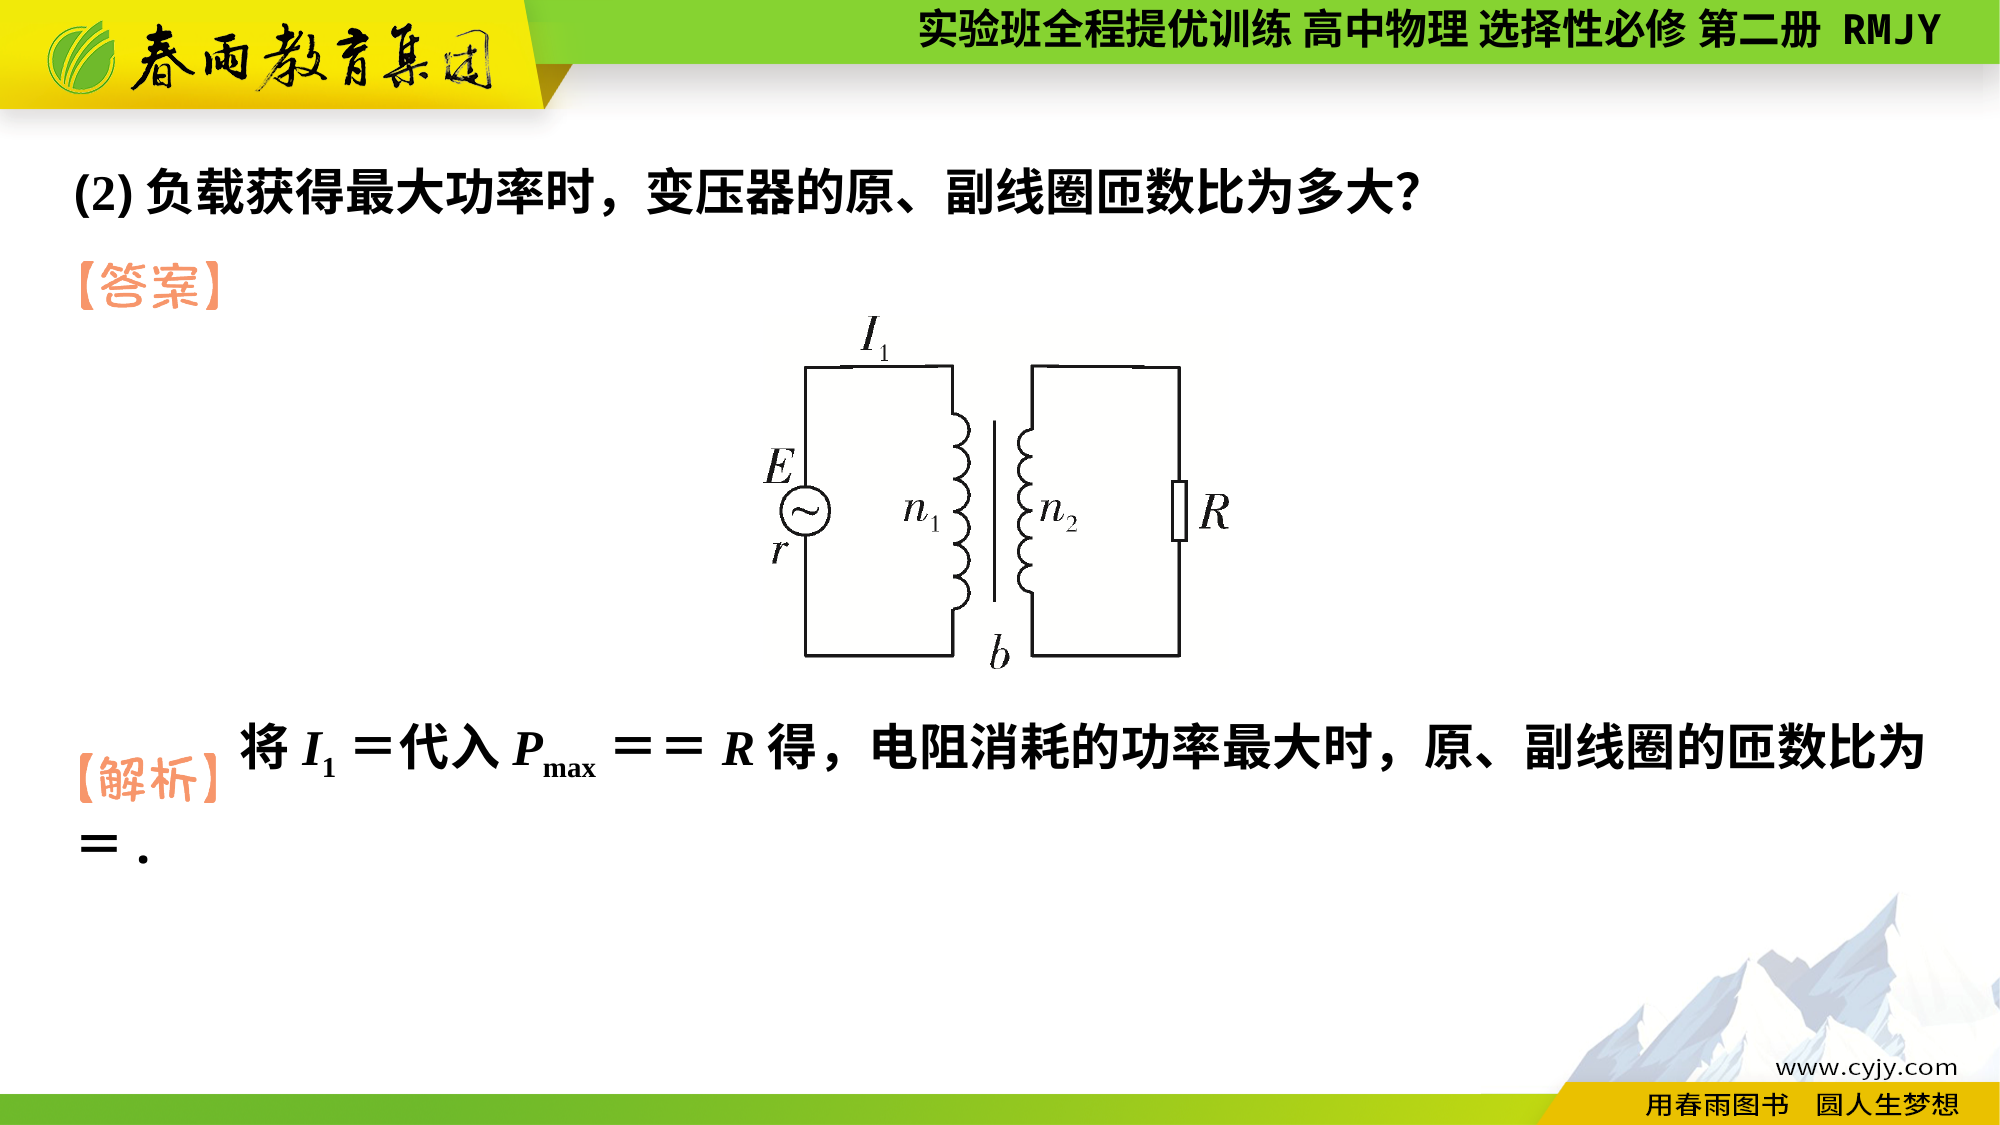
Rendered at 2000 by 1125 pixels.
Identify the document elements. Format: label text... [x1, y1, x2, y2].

list (2)负载获得最大功率时，变压器的原、副线圈匝数比为多大？ [59, 122, 1944, 217]
picture [0, 0, 2000, 1125]
